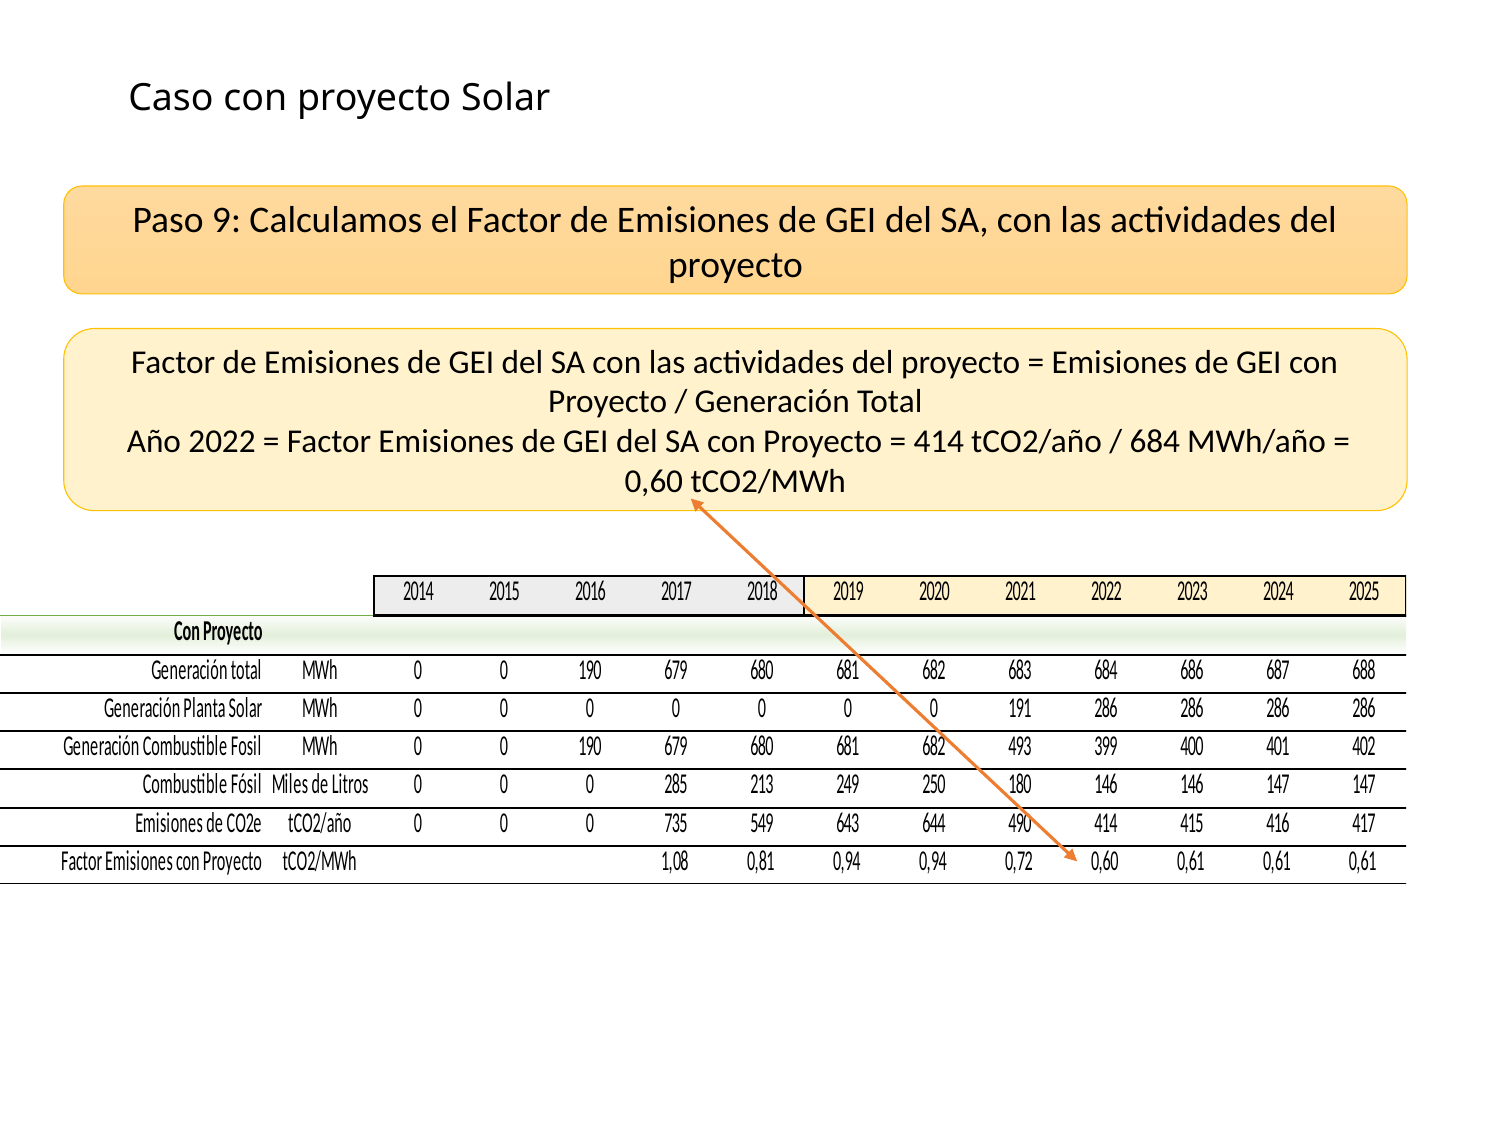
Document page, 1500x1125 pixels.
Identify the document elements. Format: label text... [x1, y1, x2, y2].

text_box Paso 9: Calculamos el Factor de Emisiones de GEI del SA, con las actividades del proyecto [63, 185, 1408, 295]
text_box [690, 498, 1078, 862]
title Caso con proyecto Solar [113, 69, 1408, 126]
text_box Factor de Emisiones de GEI del SA con las actividades del proyecto = Emisiones de GEI con Proyecto / Generación Total Año 2022 = Factor Emisiones de GEI del SA con Proyecto = 414 tCO2/año / 684 MWh/año = 0,60 tCO2/MWh [63, 327, 1408, 512]
picture [0, 575, 1408, 885]
